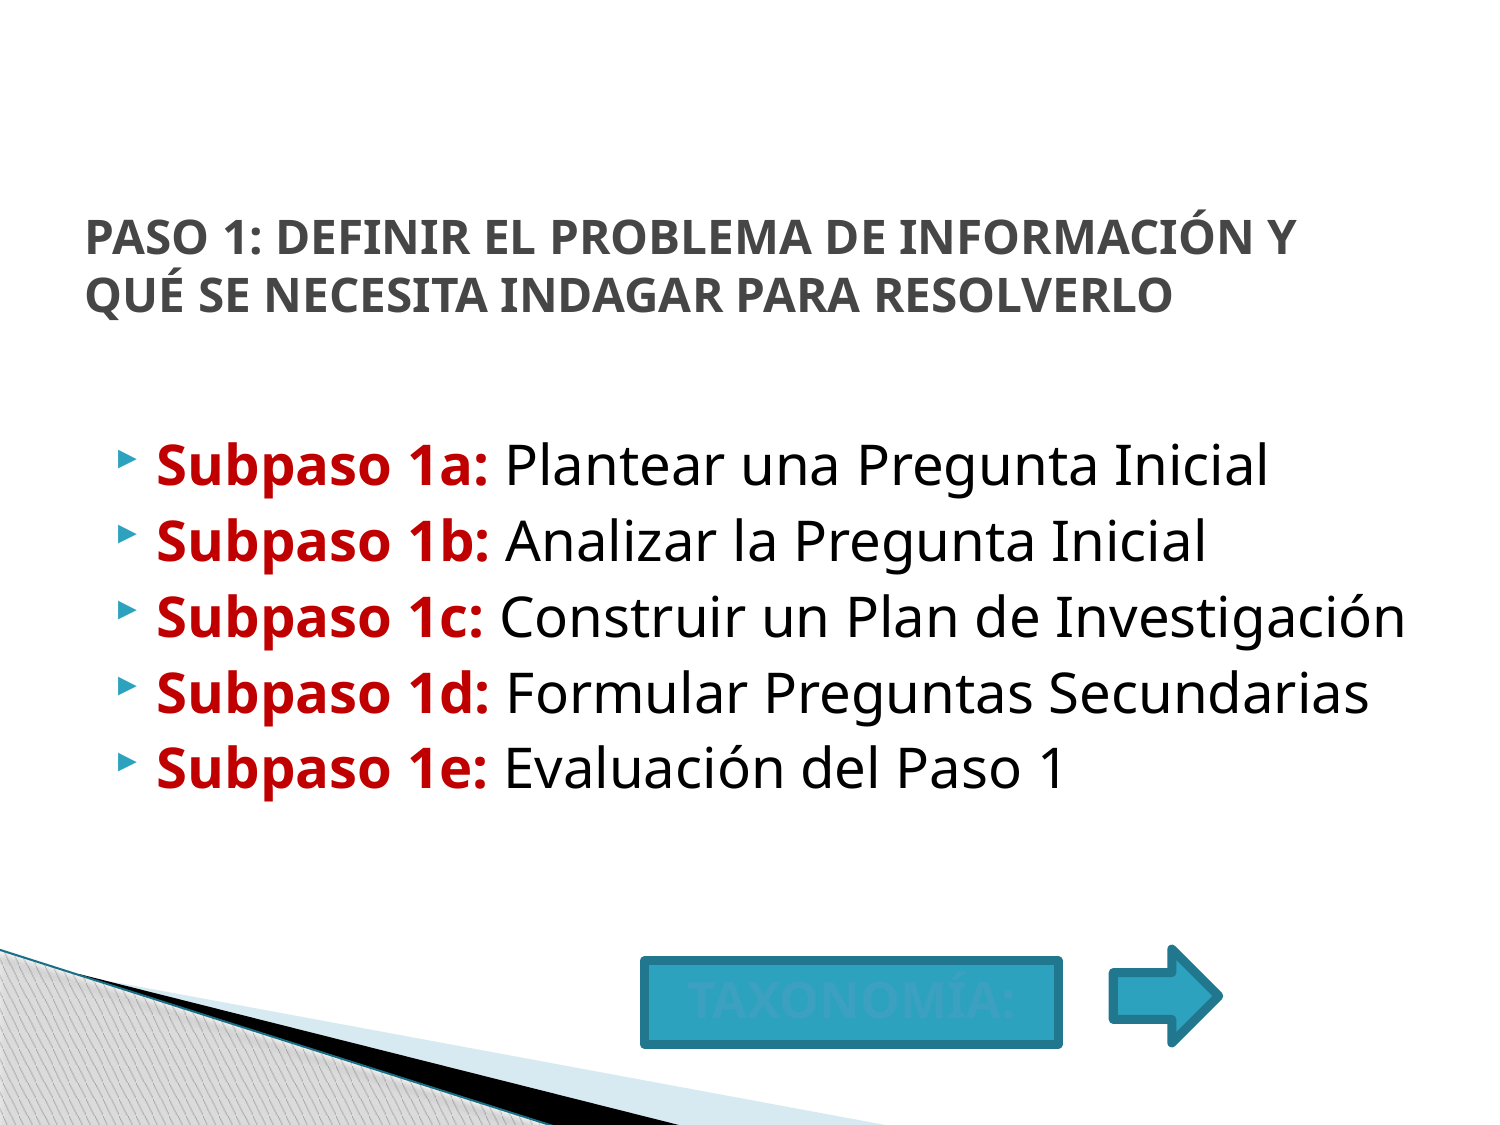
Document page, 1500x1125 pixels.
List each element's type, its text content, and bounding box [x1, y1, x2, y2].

title PASO 1: DEFINIR EL PROBLEMA DE INFORMACIÓN Y QUÉ SE NECESITA INDAGAR PARA RESOLVERLO [70, 199, 1421, 387]
text_box Taxonomía: [640, 956, 1063, 1049]
list Subpaso 1a: Plantear una Pregunta Inicial Subpaso 1b: Analizar la Pregunta Inicial Subpaso 1c: Construir un Plan de Investigación Subpaso 1d: Formular Preguntas Secundarias Subpaso 1e: Evaluación del Paso 1 [82, 421, 1432, 904]
text_box [1108, 944, 1224, 1048]
